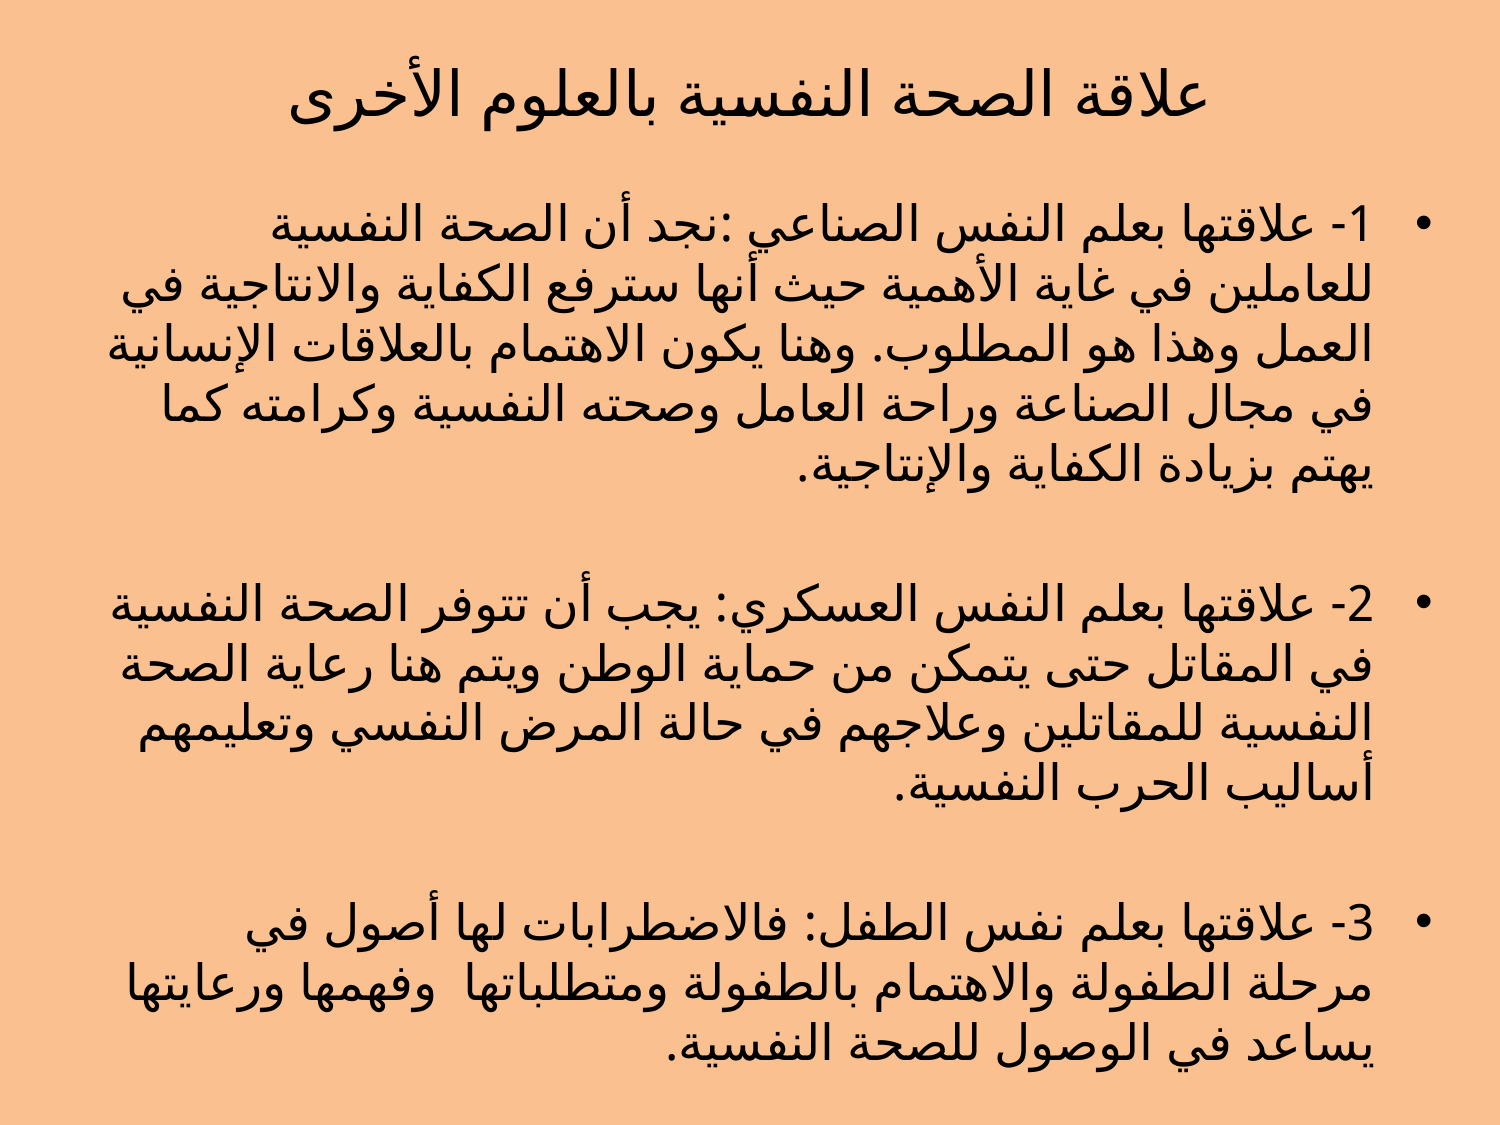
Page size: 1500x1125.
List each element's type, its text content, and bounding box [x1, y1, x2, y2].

list 1- علاقتها بعلم النفس الصناعي :نجد أن الصحة النفسية للعاملين في غاية الأهمية حيث أنها سترفع الكفاية والانتاجية في العمل وهذا هو المطلوب. وهنا يكون الاهتمام بالعلاقات الإنسانية في مجال الصناعة وراحة العامل وصحته النفسية وكرامته كما يهتم بزيادة الكفاية والإنتاجية. 2- علاقتها بعلم النفس العسكري: يجب أن تتوفر الصحة النفسية في المقاتل حتى يتمكن من حماية الوطن ويتم هنا رعاية الصحة النفسية للمقاتلين وعلاجهم في حالة المرض النفسي وتعليمهم أساليب الحرب النفسية. 3- علاقتها بعلم نفس الطفل: فالاضطرابات لها أصول في مرحلة الطفولة والاهتمام بالطفولة ومتطلباتها وفهمها ورعايتها يساعد في الوصول للصحة النفسية. [88, 184, 1439, 1083]
title علاقة الصحة النفسية بالعلوم الأخرى [75, 45, 1425, 138]
